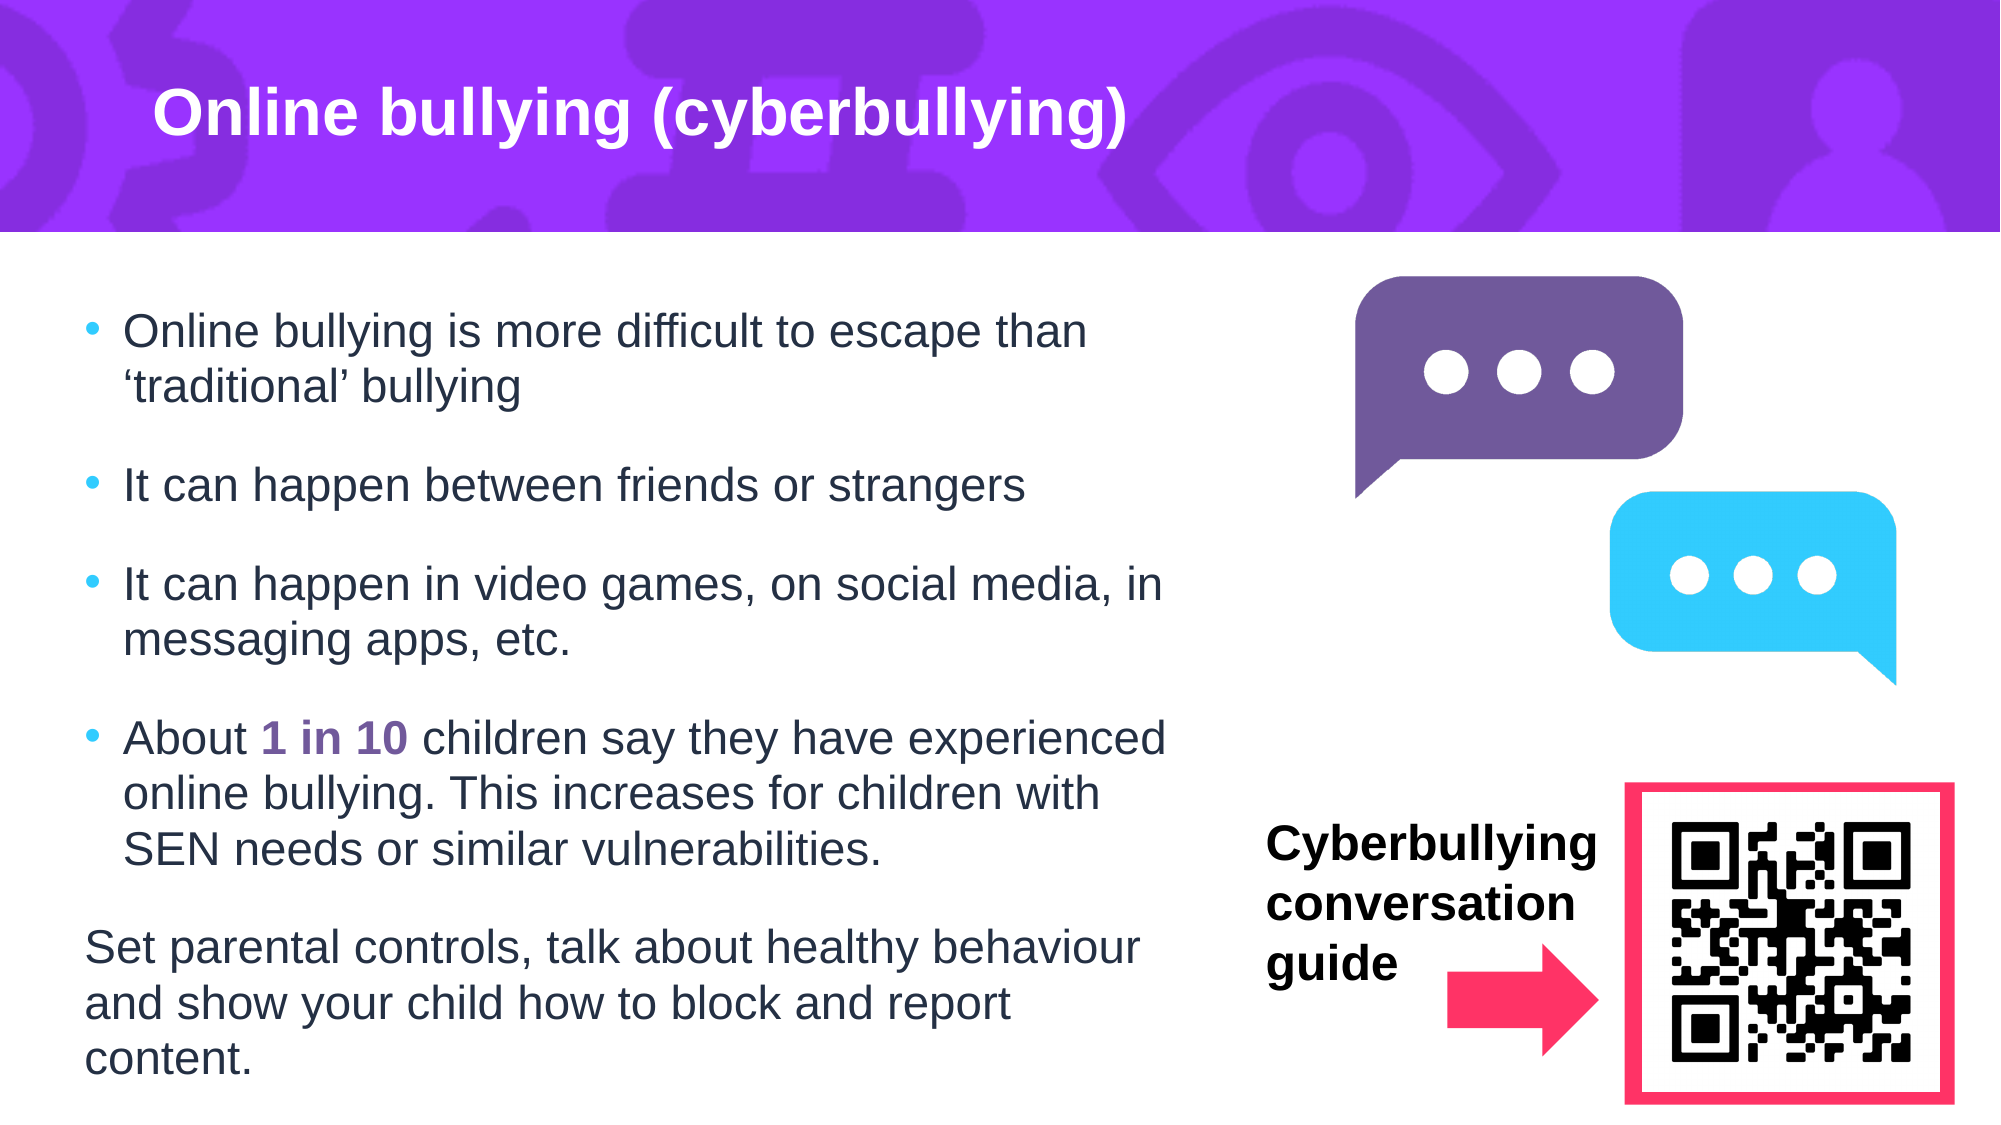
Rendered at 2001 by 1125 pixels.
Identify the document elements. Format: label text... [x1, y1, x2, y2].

text_box [1445, 939, 1602, 1061]
text_box [1623, 781, 1956, 1106]
picture [1642, 792, 1940, 1092]
picture [1354, 274, 1898, 687]
picture [0, 0, 2000, 233]
list Online bullying is more difficult to escape than ‘traditional’ bullying It can happen between friends or strangers It can happen in video games, on social media, in messaging apps, etc. About 1 in 10 children say they have experienced online bullying. This increases for children with SEN needs or similar vulnerabilities. Set parental controls, talk about healthy behaviour and show your child how to block and report content. [69, 293, 1202, 1099]
text_box Cyberbullying conversation guide [1250, 803, 1629, 998]
